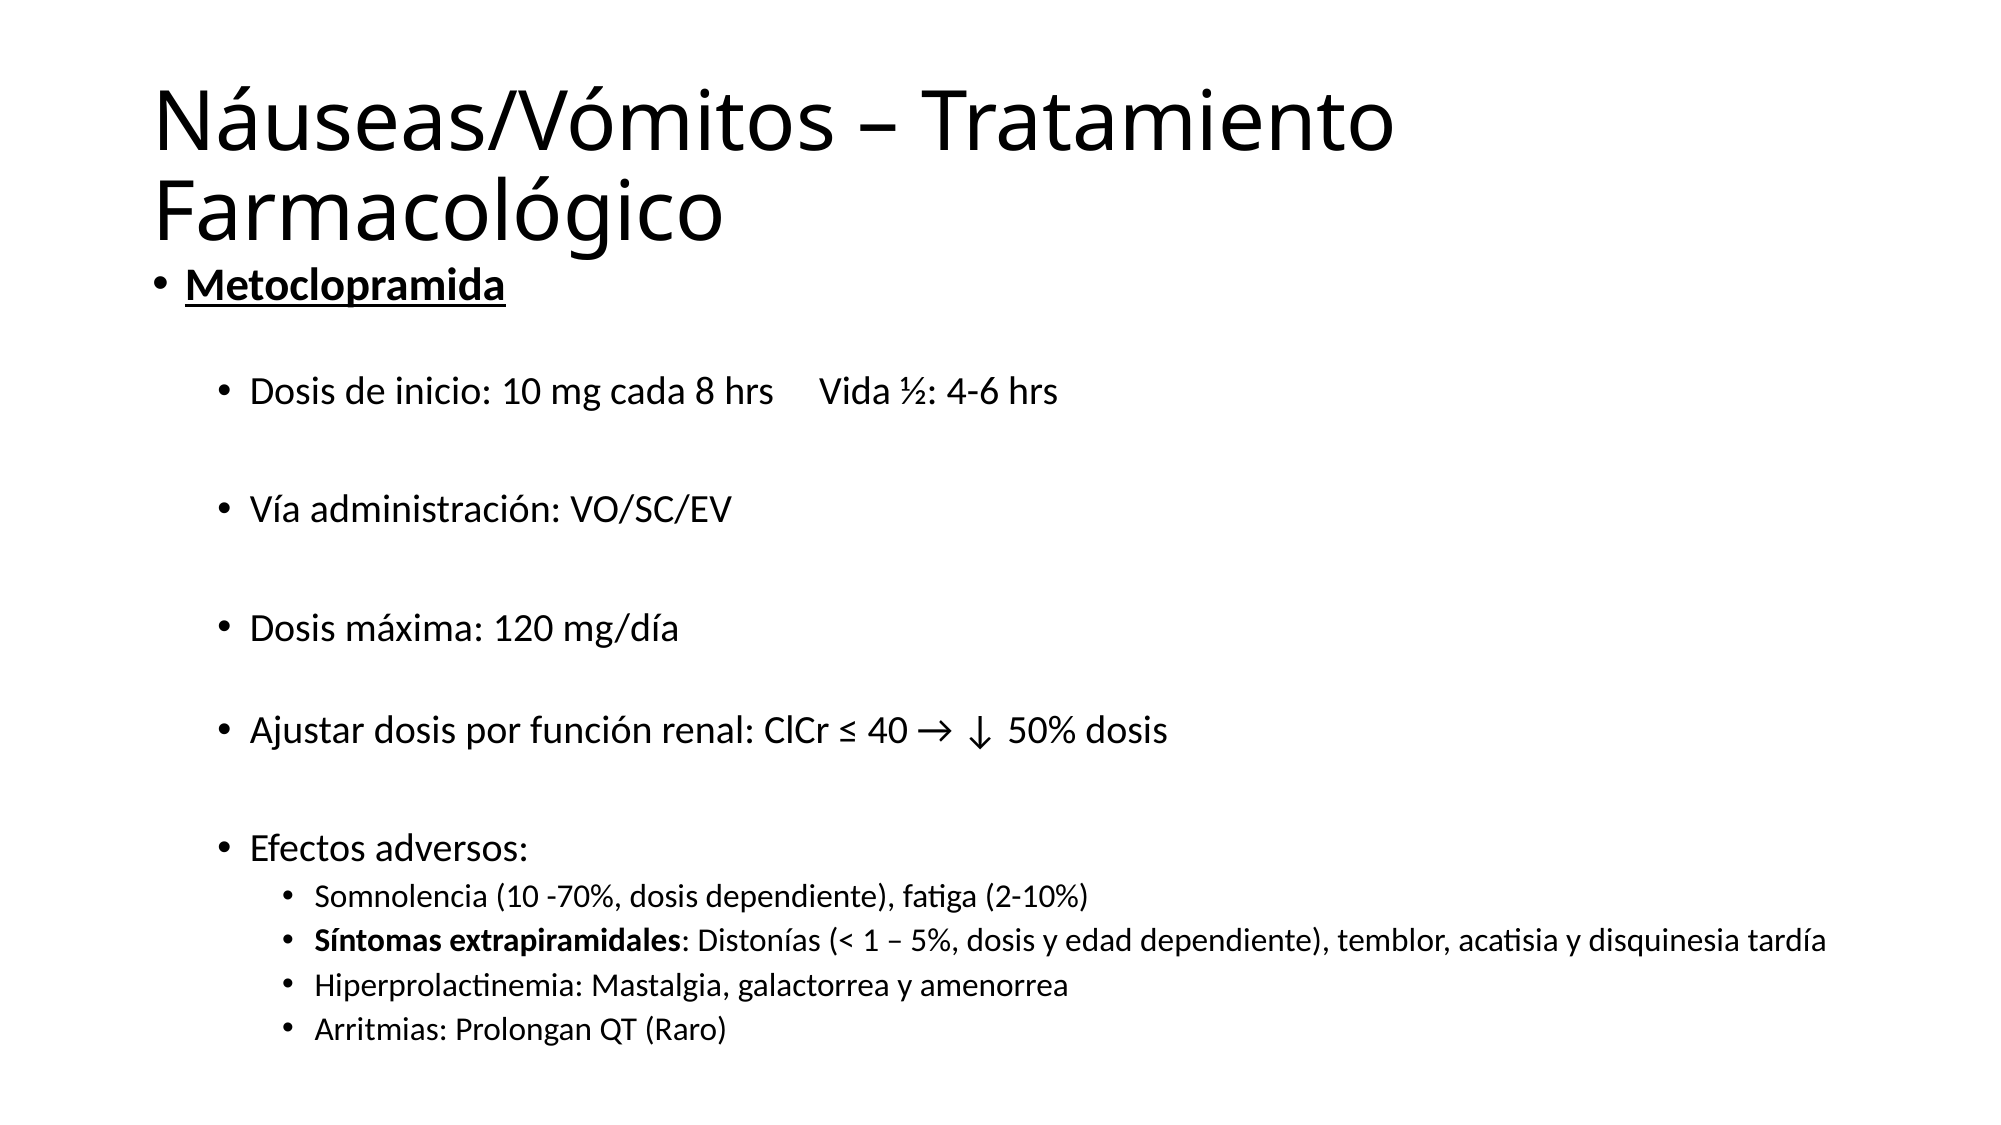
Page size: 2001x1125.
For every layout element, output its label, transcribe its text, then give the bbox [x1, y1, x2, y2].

list Metoclopramida Dosis de inicio: 10 mg cada 8 hrs Vida ½: 4-6 hrs Vía administración: VO/SC/EV Dosis máxima: 120 mg/día Ajustar dosis por función renal: ClCr ≤ 40 → ↓ 50% dosis Efectos adversos: Somnolencia (10 -70%, dosis dependiente), fatiga (2-10%) Síntomas extrapiramidales: Distonías (< 1 – 5%, dosis y edad dependiente), temblor, acatisia y disquinesia tardía Hiperprolactinemia: Mastalgia, galactorrea y amenorrea Arritmias: Prolongan QT (Raro) [137, 252, 1863, 1087]
title Náuseas/Vómitos – Tratamiento Farmacológico [137, 59, 1863, 252]
